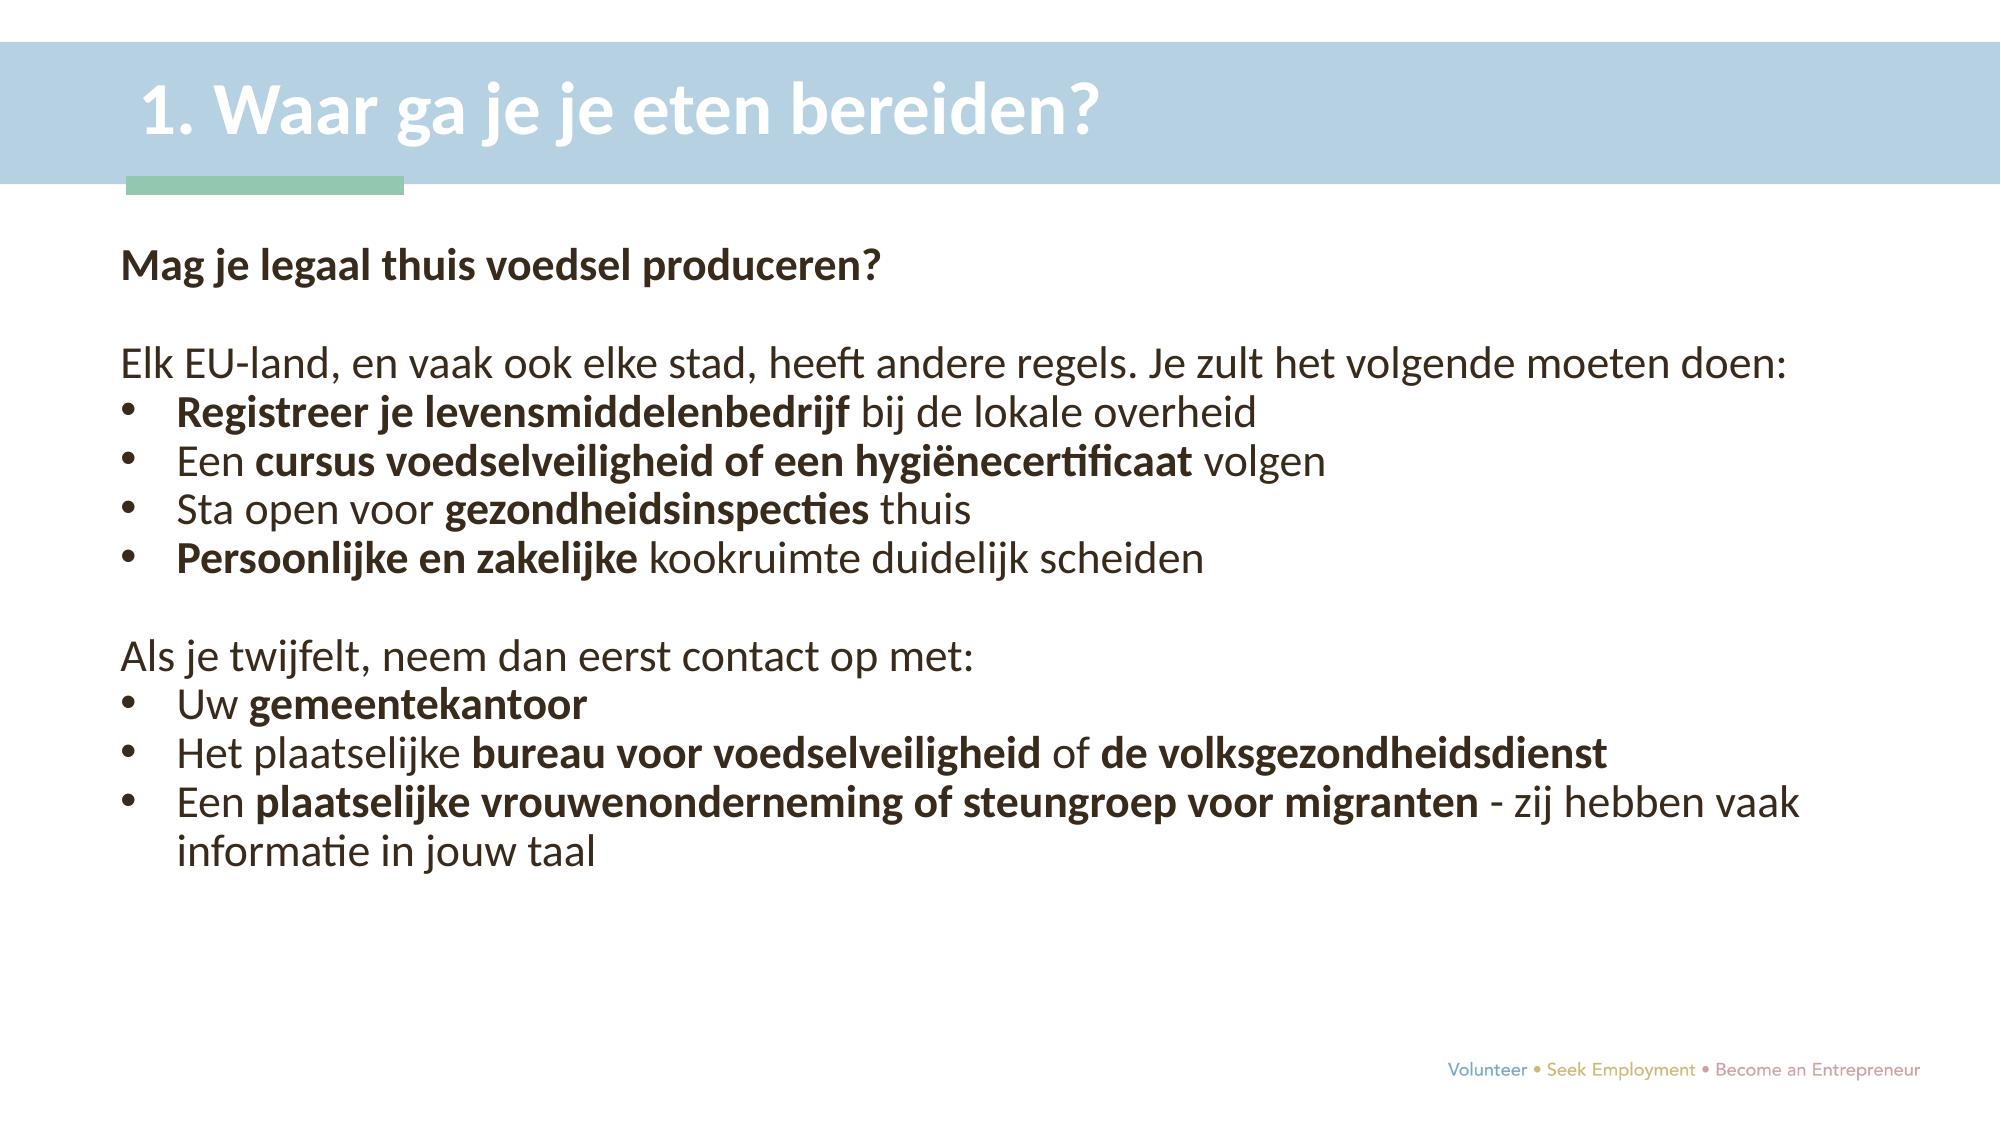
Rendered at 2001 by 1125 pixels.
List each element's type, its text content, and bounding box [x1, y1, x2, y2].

picture [1418, 1046, 1971, 1103]
list Mag je legaal thuis voedsel produceren? Elk EU-land, en vaak ook elke stad, heeft andere regels. Je zult het volgende moeten doen: Registreer je levensmiddelenbedrijf bij de lokale overheid Een cursus voedselveiligheid of een hygiënecertificaat volgen Sta open voor gezondheidsinspecties thuis Persoonlijke en zakelijke kookruimte duidelijk scheiden Als je twijfelt, neem dan eerst contact op met: Uw gemeentekantoor Het plaatselijke bureau voor voedselveiligheid of de volksgezondheidsdienst Een plaatselijke vrouwenonderneming of steungroep voor migranten - zij hebben vaak informatie in jouw taal [105, 233, 1895, 1001]
list 1. Waar ga je je eten bereiden? [123, 51, 1913, 170]
